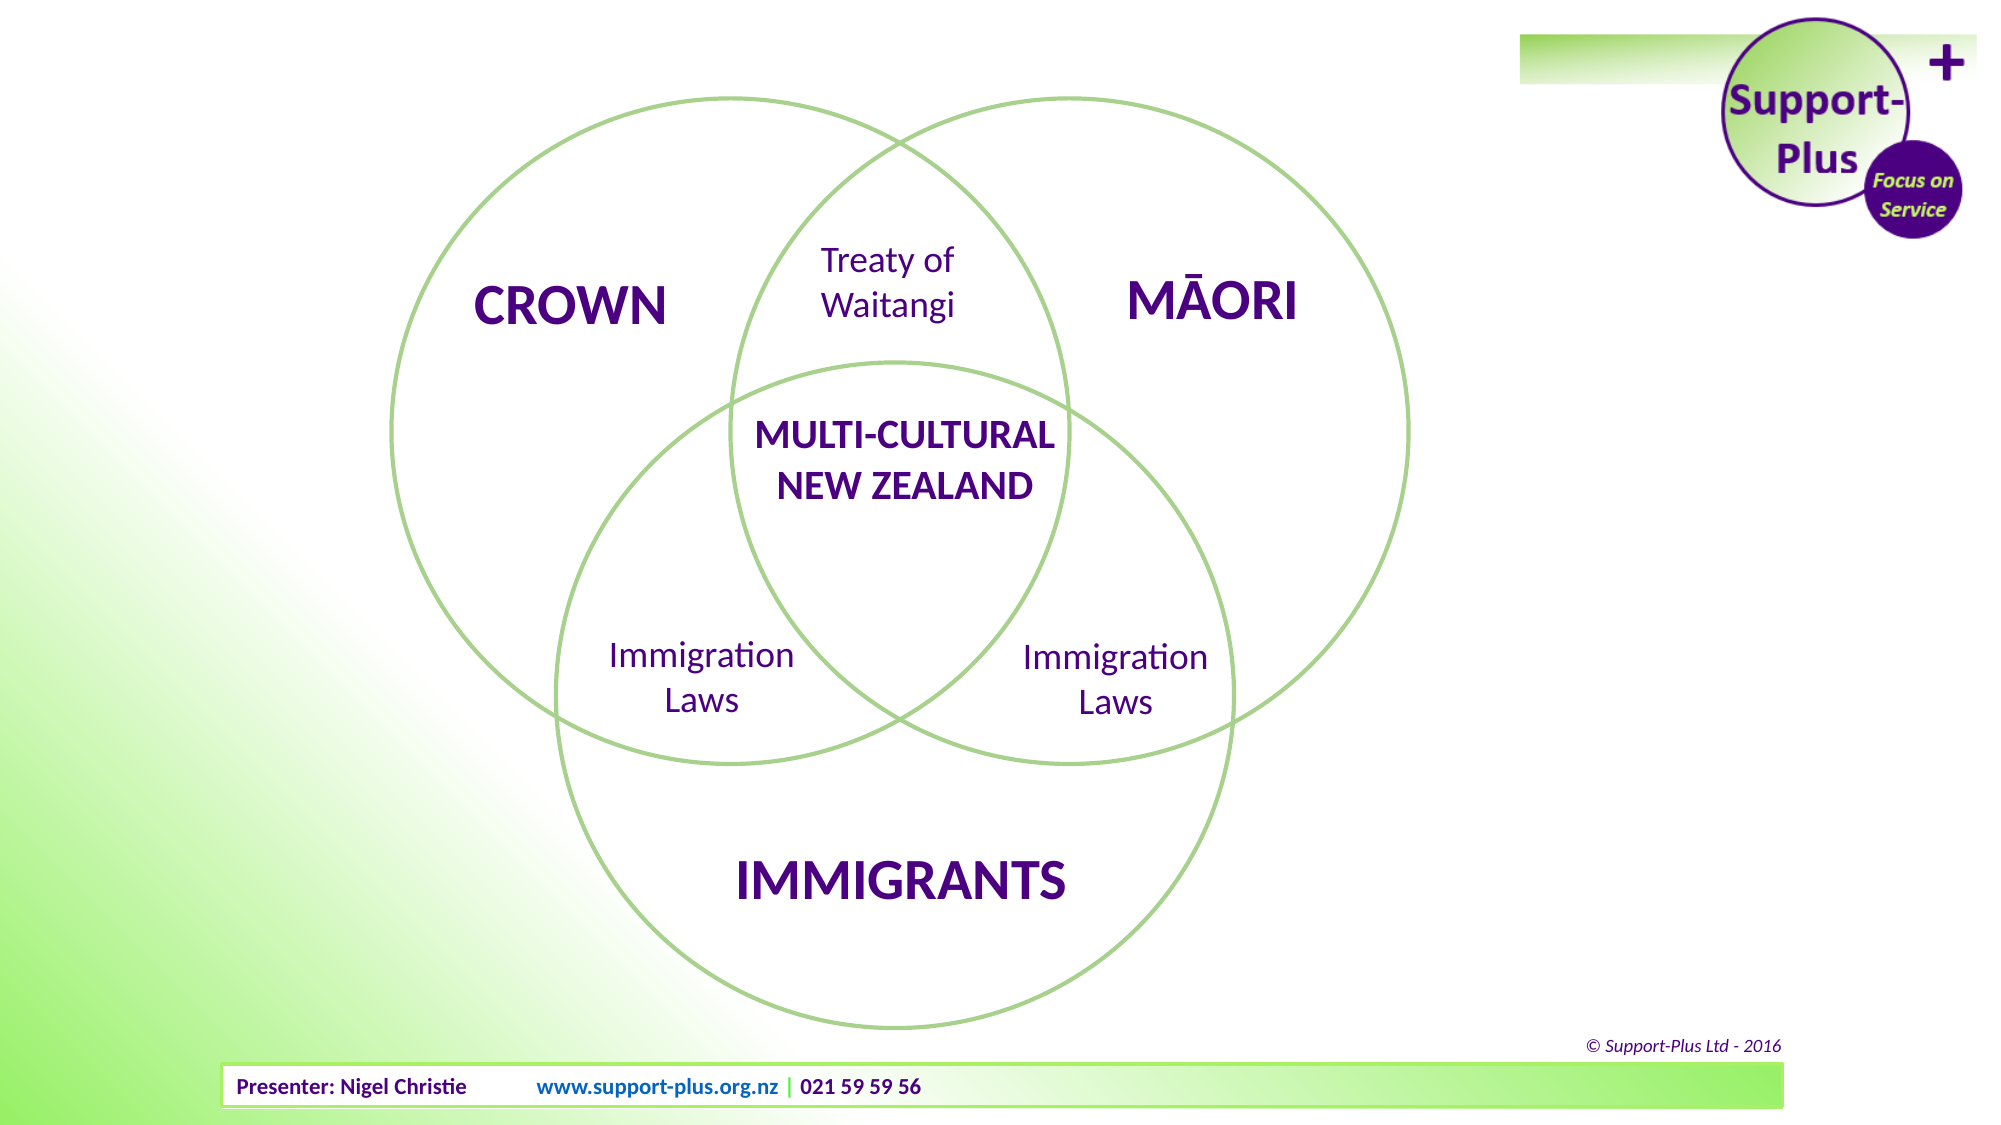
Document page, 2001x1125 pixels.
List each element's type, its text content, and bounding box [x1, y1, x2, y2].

text_box Immigration Laws [1002, 624, 1230, 730]
text_box MĀORI [1111, 253, 1357, 339]
text_box Immigration Laws [588, 622, 816, 728]
text_box © Support-Plus Ltd - 2016 [1570, 1026, 1819, 1064]
text_box [554, 361, 1236, 1030]
text_box Treaty of Waitangi [806, 228, 991, 333]
text_box [390, 97, 899, 718]
picture [1514, 15, 1983, 246]
text_box MULTI-CULTURAL NEW ZEALAND [738, 399, 1072, 515]
text_box Presenter: Nigel Christie www.support-plus.org.nz | 021 59 59 56 [221, 1063, 1783, 1107]
text_box CROWN [460, 258, 717, 344]
text_box [730, 97, 1410, 724]
text_box IMMIGRANTS [720, 833, 1088, 919]
